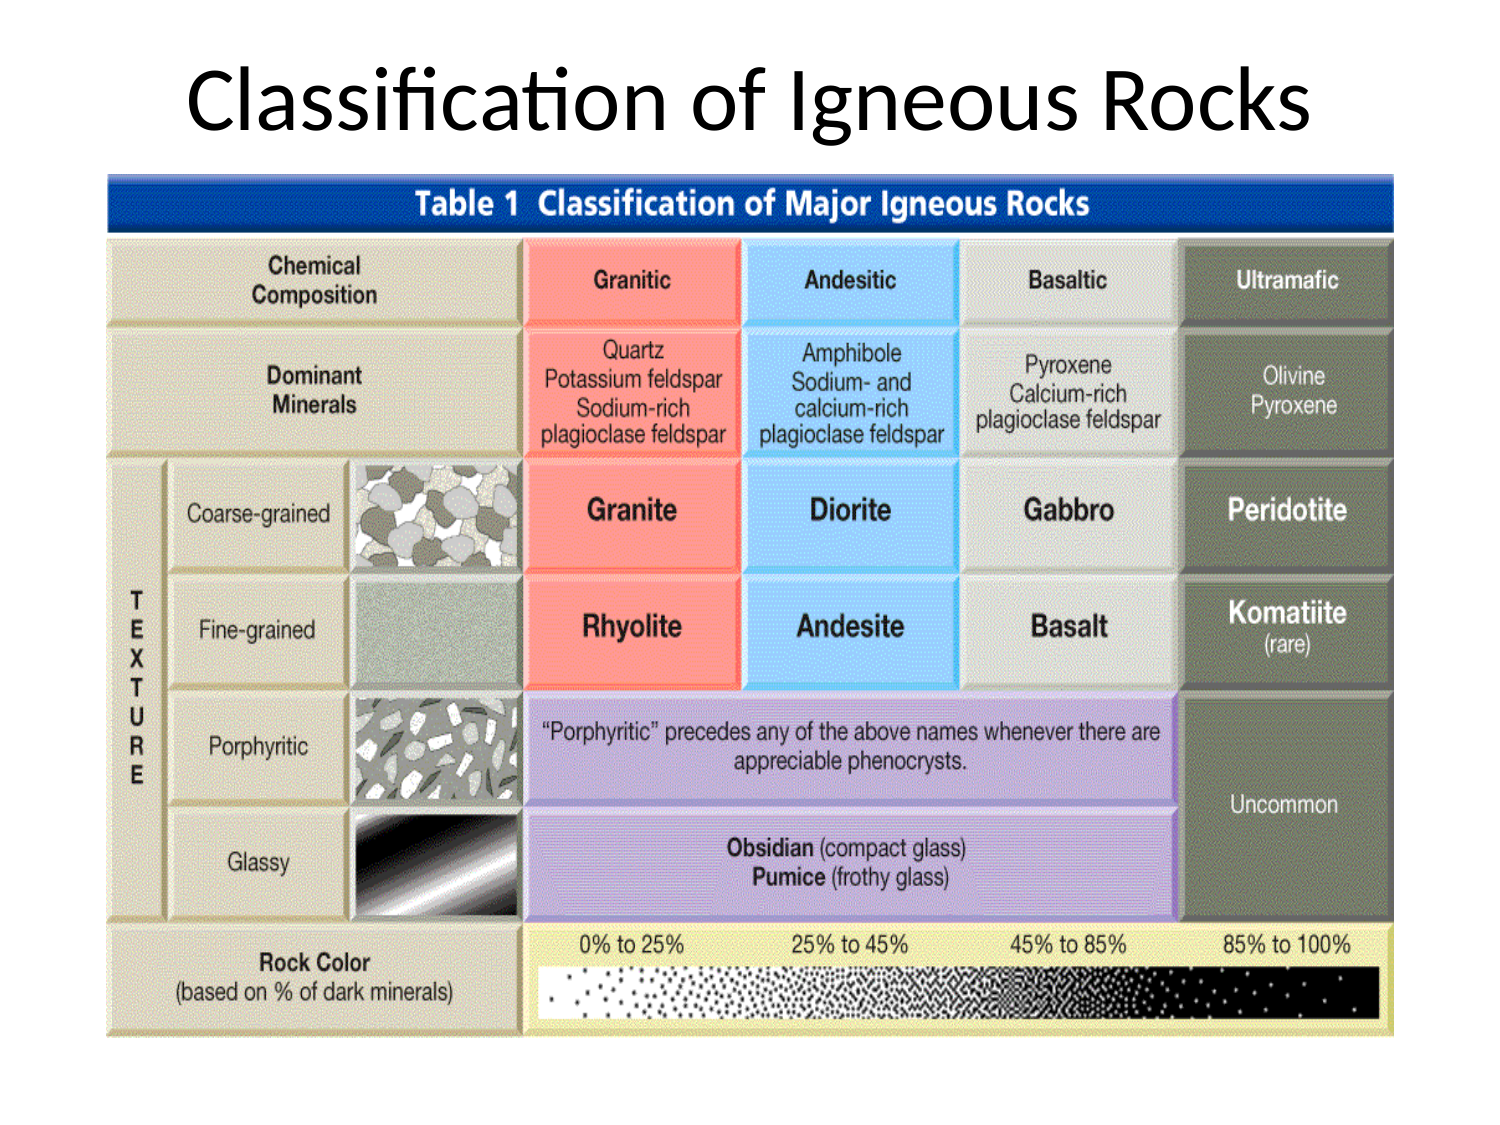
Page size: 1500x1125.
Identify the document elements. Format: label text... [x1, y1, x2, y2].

picture [105, 174, 1394, 1038]
title Classification of Igneous Rocks [75, 0, 1425, 188]
